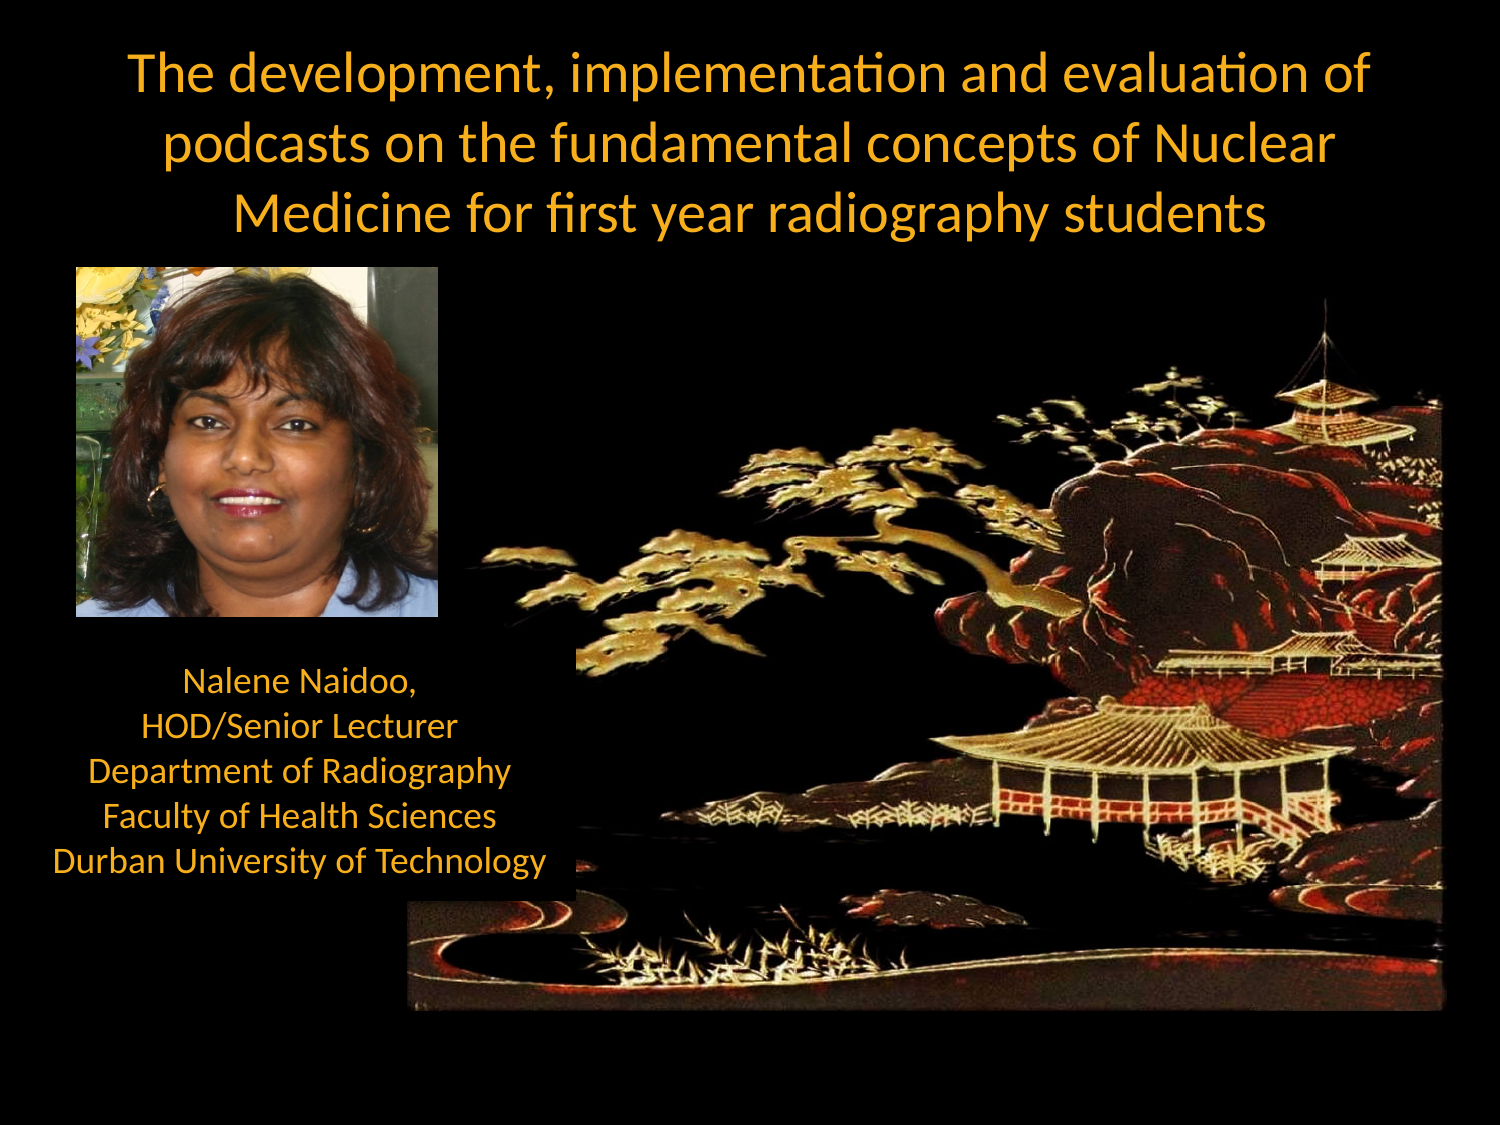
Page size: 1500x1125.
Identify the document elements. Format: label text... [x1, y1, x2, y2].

picture [76, 266, 1448, 1011]
title The development, implementation and evaluation of podcasts on the fundamental concepts of Nuclear Medicine for first year radiography students [75, 45, 1425, 233]
text_box Nalene Naidoo, HOD/Senior Lecturer Department of Radiography Faculty of Health Sciences Durban University of Technology [24, 637, 402, 901]
